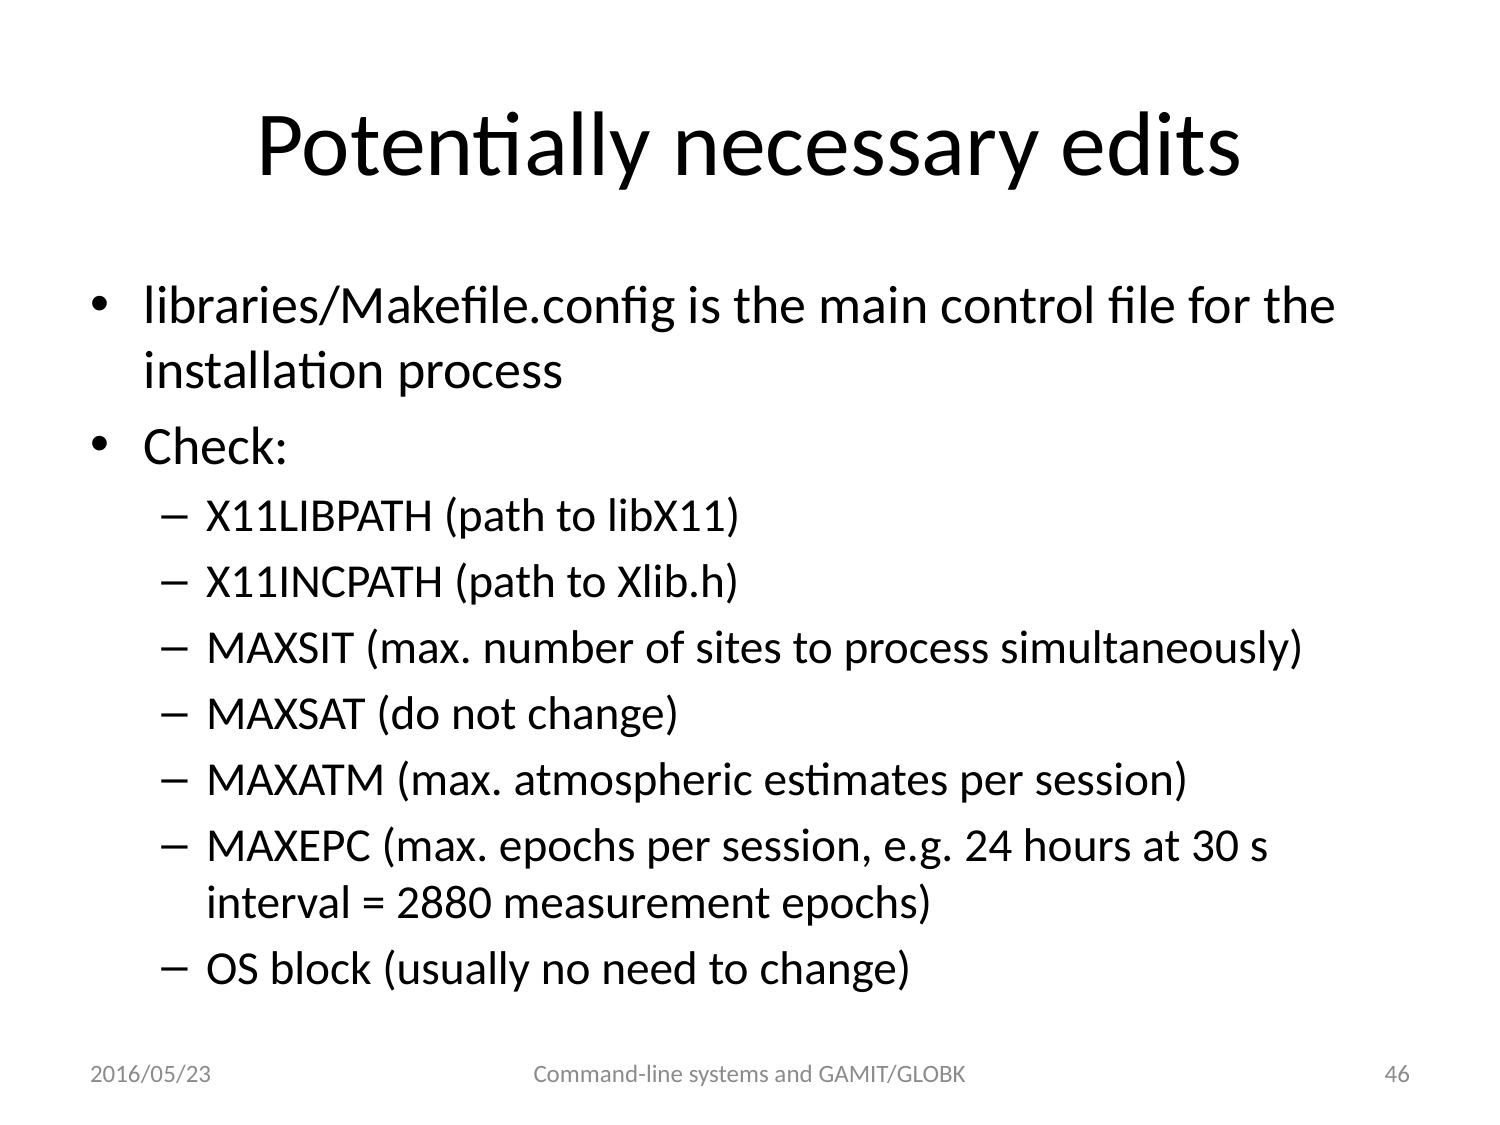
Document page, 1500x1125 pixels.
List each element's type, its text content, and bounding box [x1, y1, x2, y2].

title Potentially necessary edits [75, 45, 1425, 233]
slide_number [75, 1042, 425, 1103]
footer Command-line systems and GAMIT/GLOBK [512, 1042, 988, 1103]
list libraries/Makefile.config is the main control file for the installation process Check: X11LIBPATH (path to libX11) X11INCPATH (path to Xlib.h) MAXSIT (max. number of sites to process simultaneously) MAXSAT (do not change) MAXATM (max. atmospheric estimates per session) MAXEPC (max. epochs per session, e.g. 24 hours at 30 s interval = 2880 measurement epochs) OS block (usually no need to change) [75, 262, 1425, 1005]
slide_number 46 [1074, 1042, 1425, 1103]
